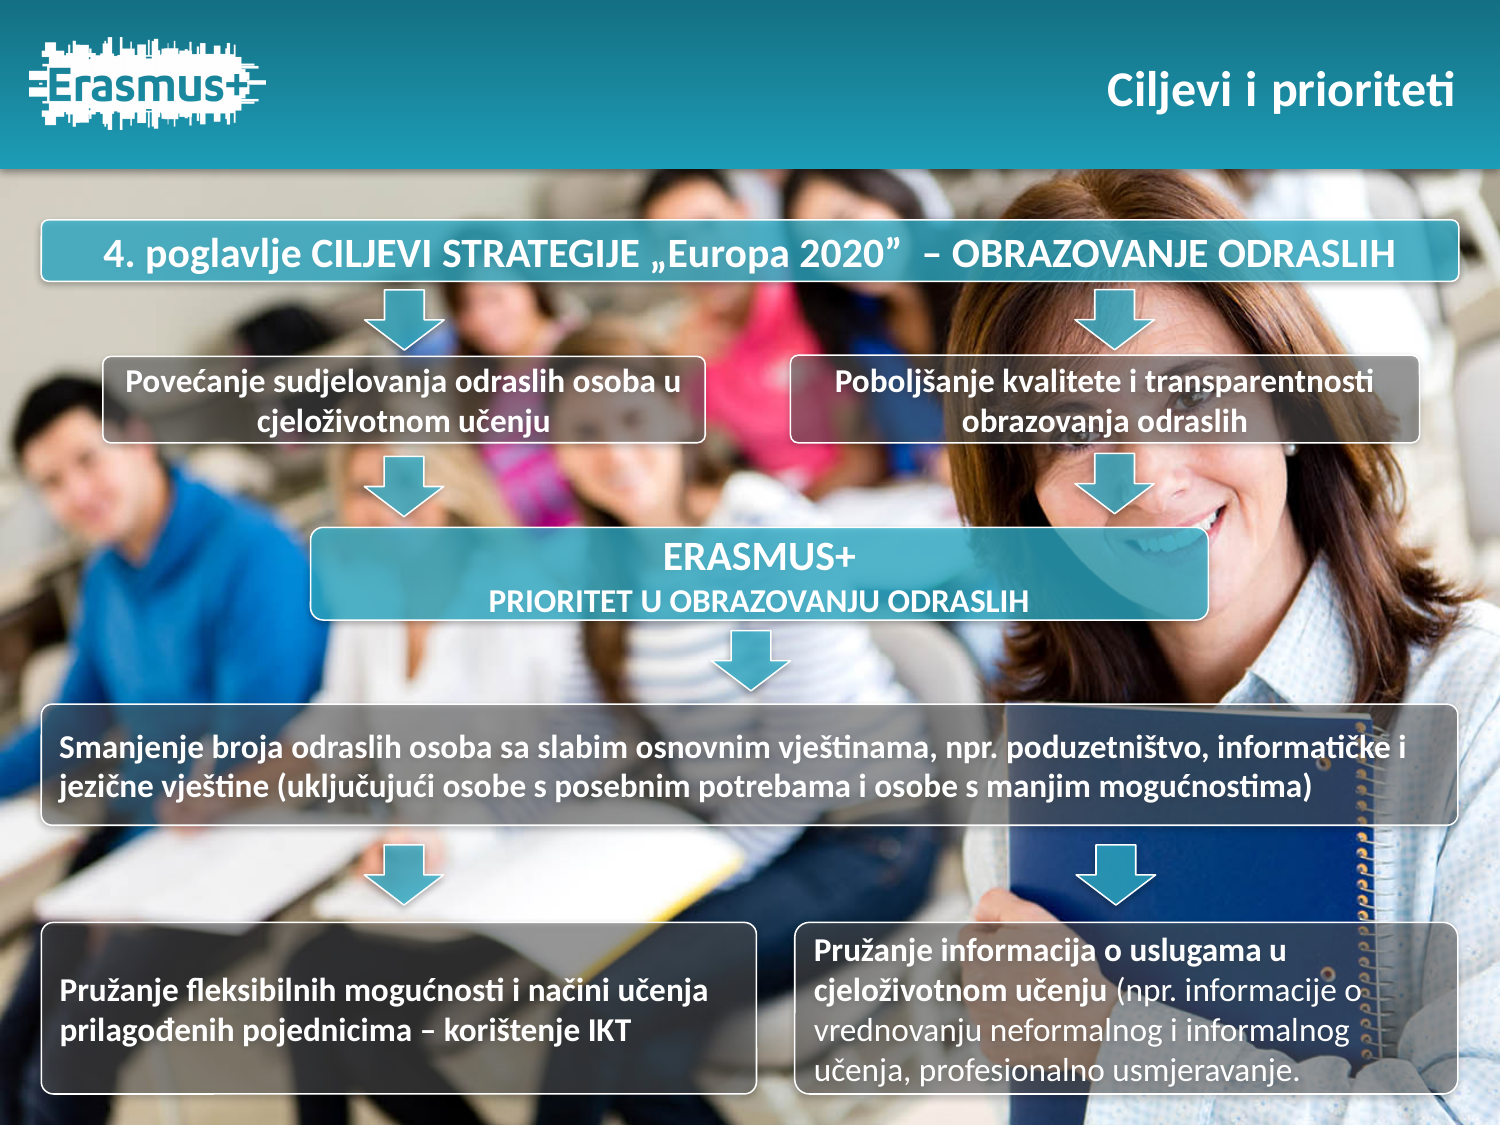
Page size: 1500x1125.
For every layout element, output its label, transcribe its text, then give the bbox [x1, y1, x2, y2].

picture [0, 37, 1500, 1125]
text_box [0, 0, 1500, 114]
text_box Ciljevi i prioriteti [268, 40, 1471, 113]
